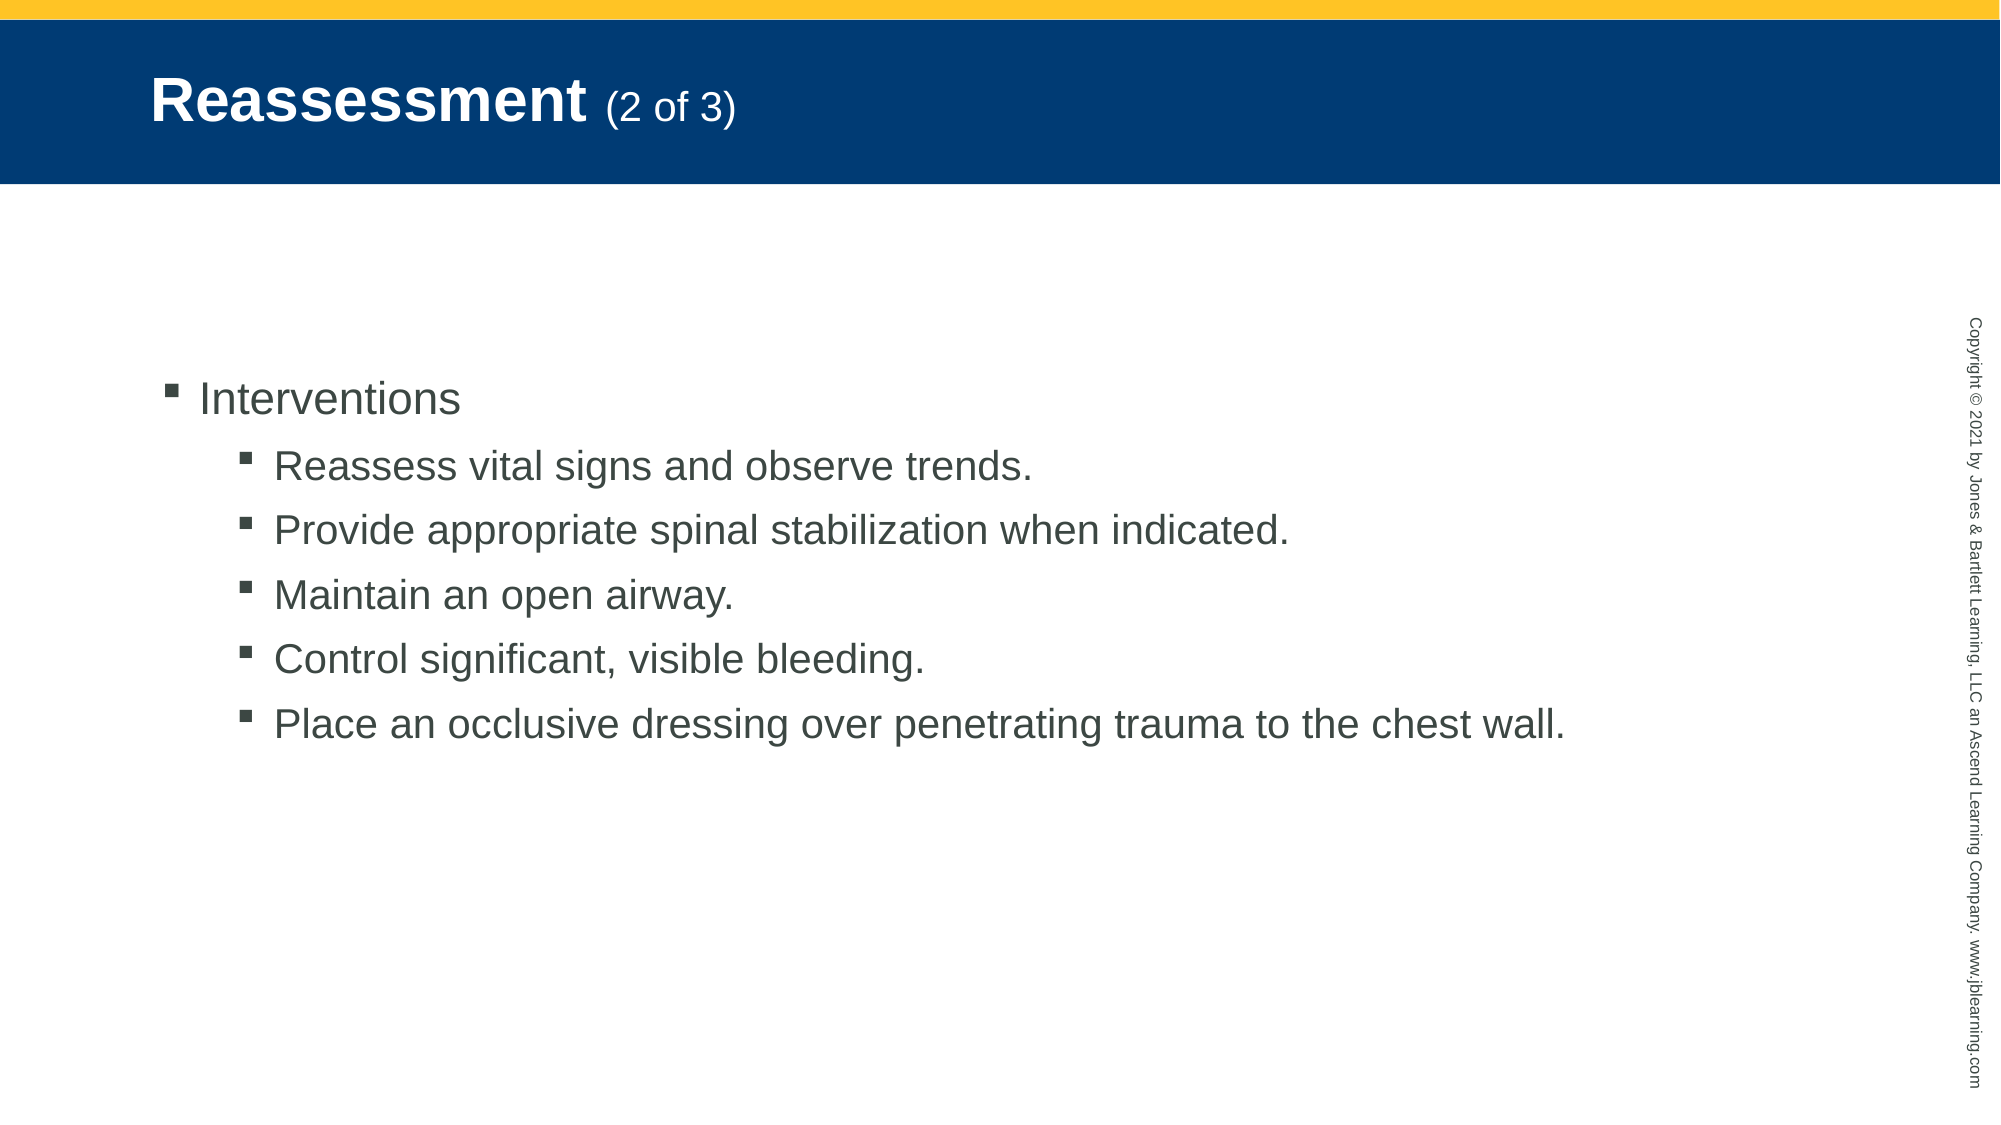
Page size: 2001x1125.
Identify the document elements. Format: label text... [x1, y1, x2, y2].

list Interventions Reassess vital signs and observe trends. Provide appropriate spinal stabilization when indicated. Maintain an open airway. Control significant, visible bleeding. Place an occlusive dressing over penetrating trauma to the chest wall. [146, 361, 1859, 1016]
title Reassessment (2 of 3) [0, 19, 2000, 185]
